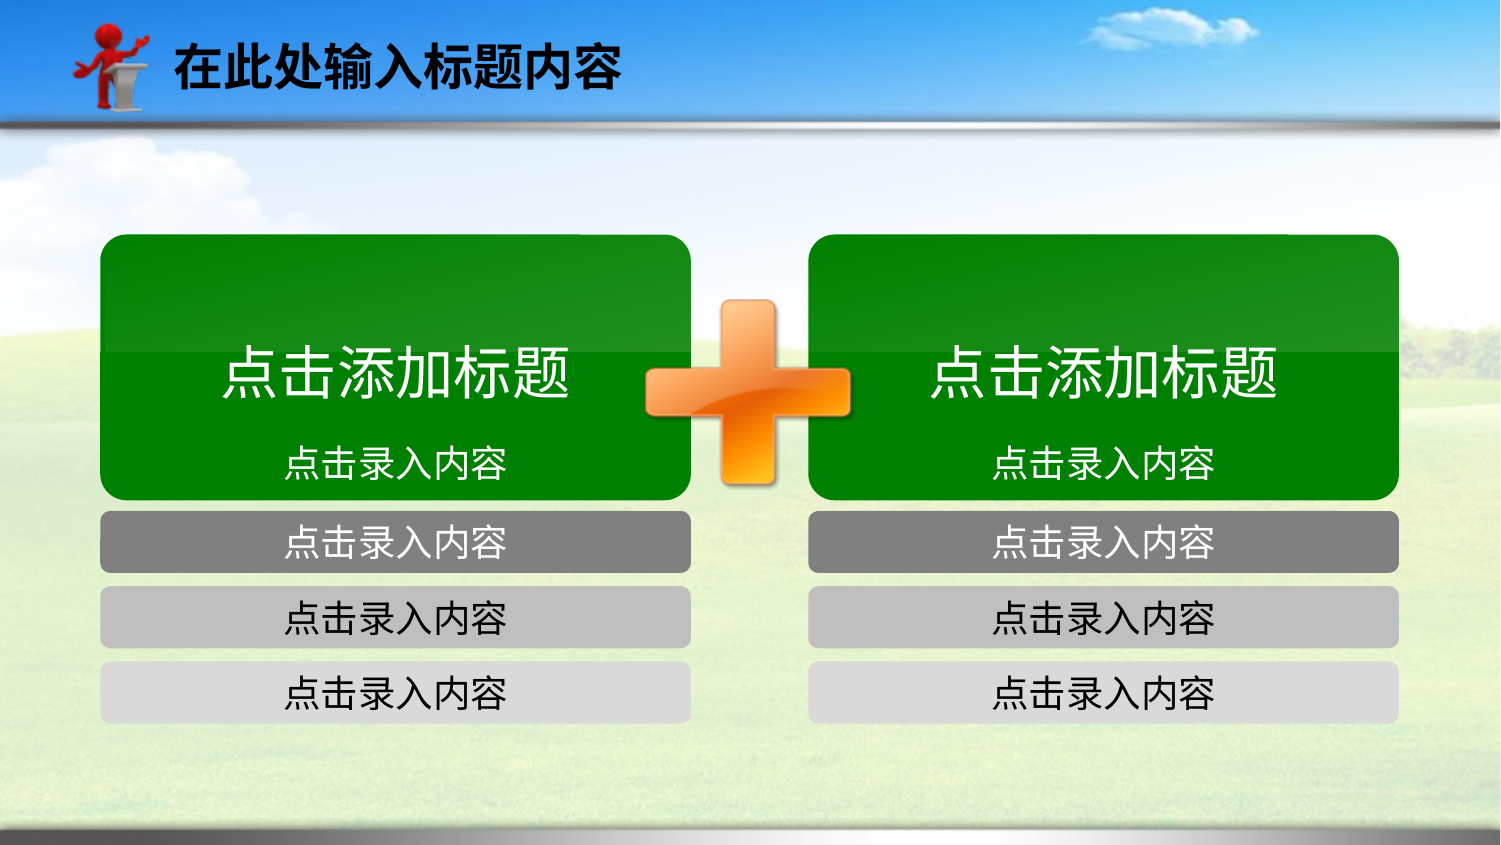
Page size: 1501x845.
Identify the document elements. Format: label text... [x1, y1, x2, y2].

text_box 点击录入内容 [806, 510, 1402, 575]
text_box 点击录入内容 [98, 584, 693, 651]
text_box 点击录入内容 [98, 659, 693, 726]
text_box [99, 233, 697, 501]
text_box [807, 233, 1400, 501]
text_box 点击录入内容 [806, 659, 1402, 726]
picture [0, 0, 1501, 845]
text_box 点击录入内容 [98, 510, 693, 575]
text_box 点击录入内容 [806, 584, 1402, 651]
text_box 在此处输入标题内容 [108, 28, 688, 103]
